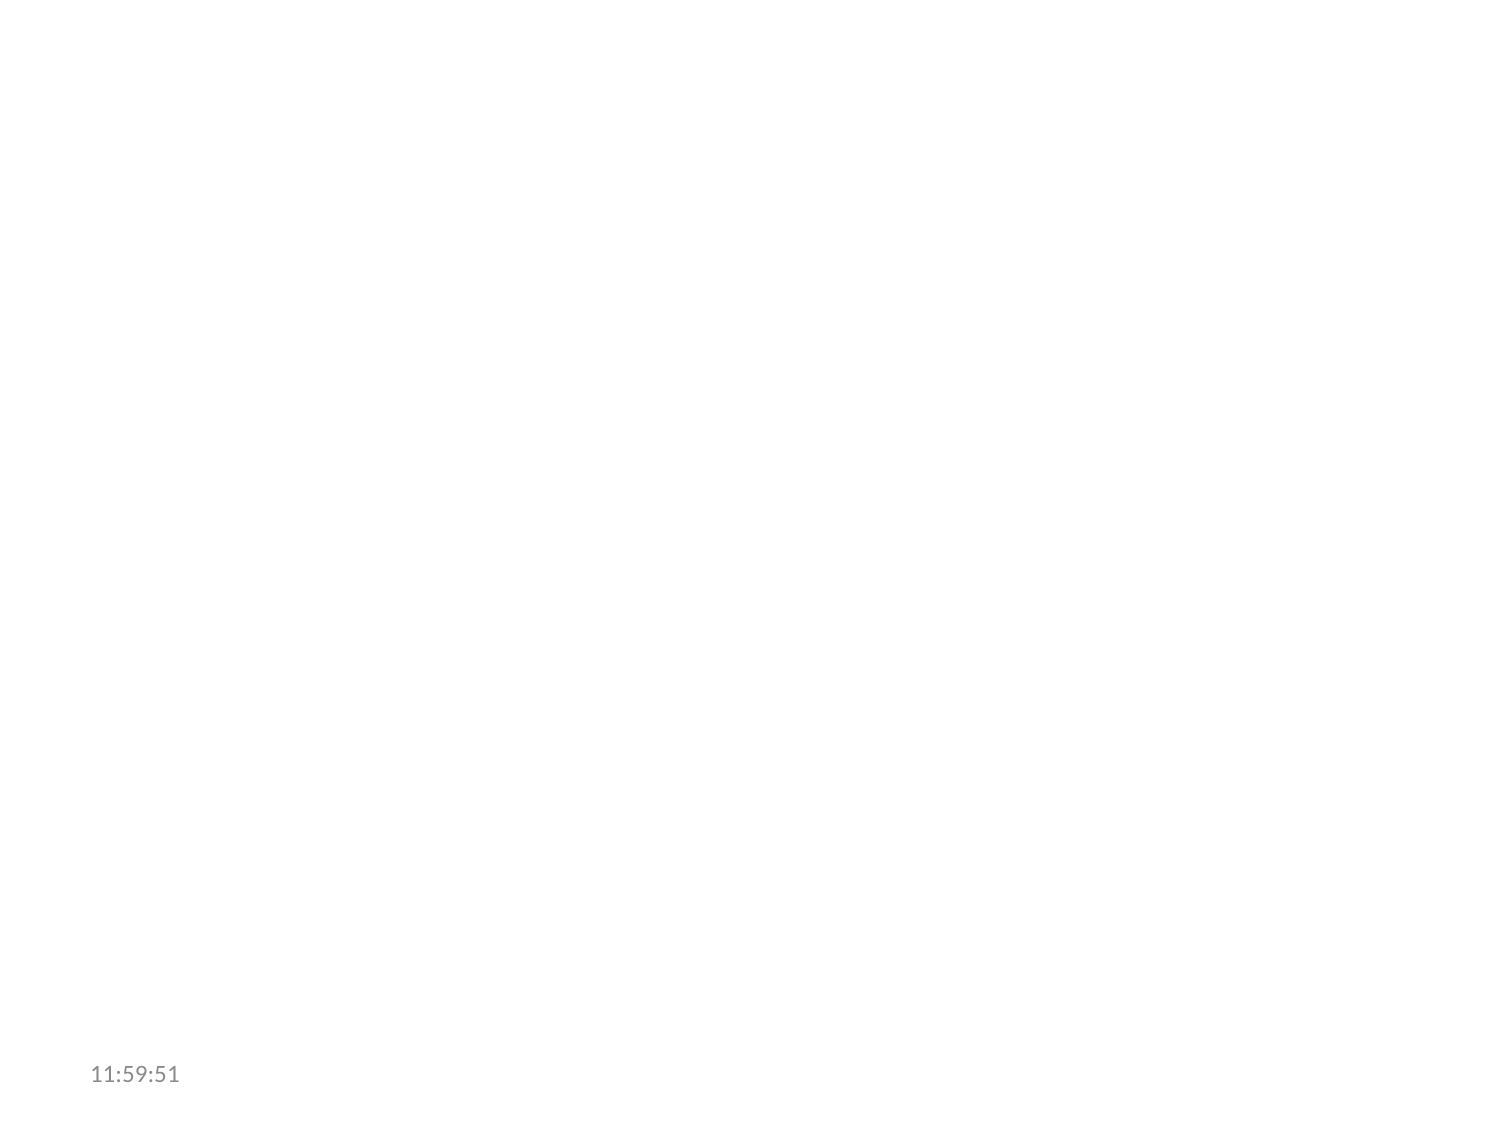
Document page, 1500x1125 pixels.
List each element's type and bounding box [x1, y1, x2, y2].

slide_number [75, 1042, 425, 1103]
